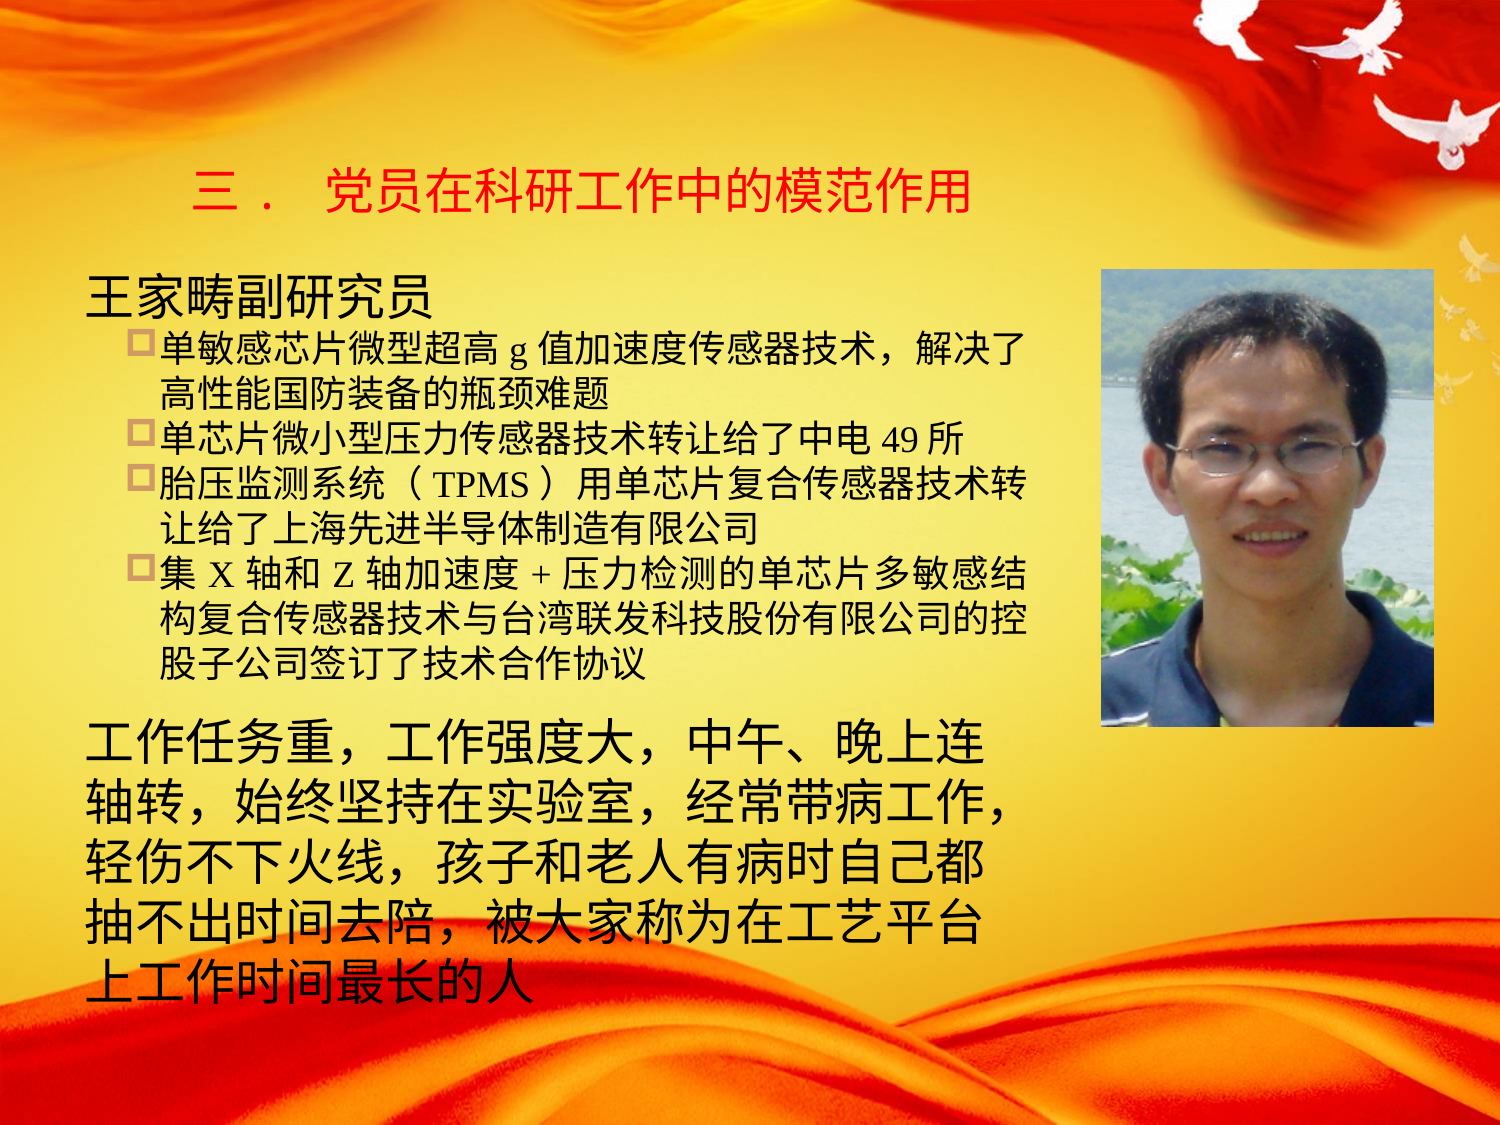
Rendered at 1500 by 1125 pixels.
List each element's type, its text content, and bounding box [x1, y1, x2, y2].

text_box 王家畴副研究员 单敏感芯片微型超高g值加速度传感器技术，解决了高性能国防装备的瓶颈难题 单芯片微小型压力传感器技术转让给了中电49所 胎压监测系统（TPMS）用单芯片复合传感器技术转让给了上海先进半导体制造有限公司 集X轴和Z轴加速度+压力检测的单芯片多敏感结构复合传感器技术与台湾联发科技股份有限公司的控股子公司签订了技术合作协议 工作任务重，工作强度大，中午、晚上连轴转，始终坚持在实验室，经常带病工作，轻伤不下火线，孩子和老人有病时自己都抽不出时间去陪，被大家称为在工艺平台上工作时间最长的人 [70, 257, 1043, 1018]
text_box 三. 党员在科研工作中的模范作用 [175, 152, 1405, 288]
picture [0, 0, 1500, 1125]
